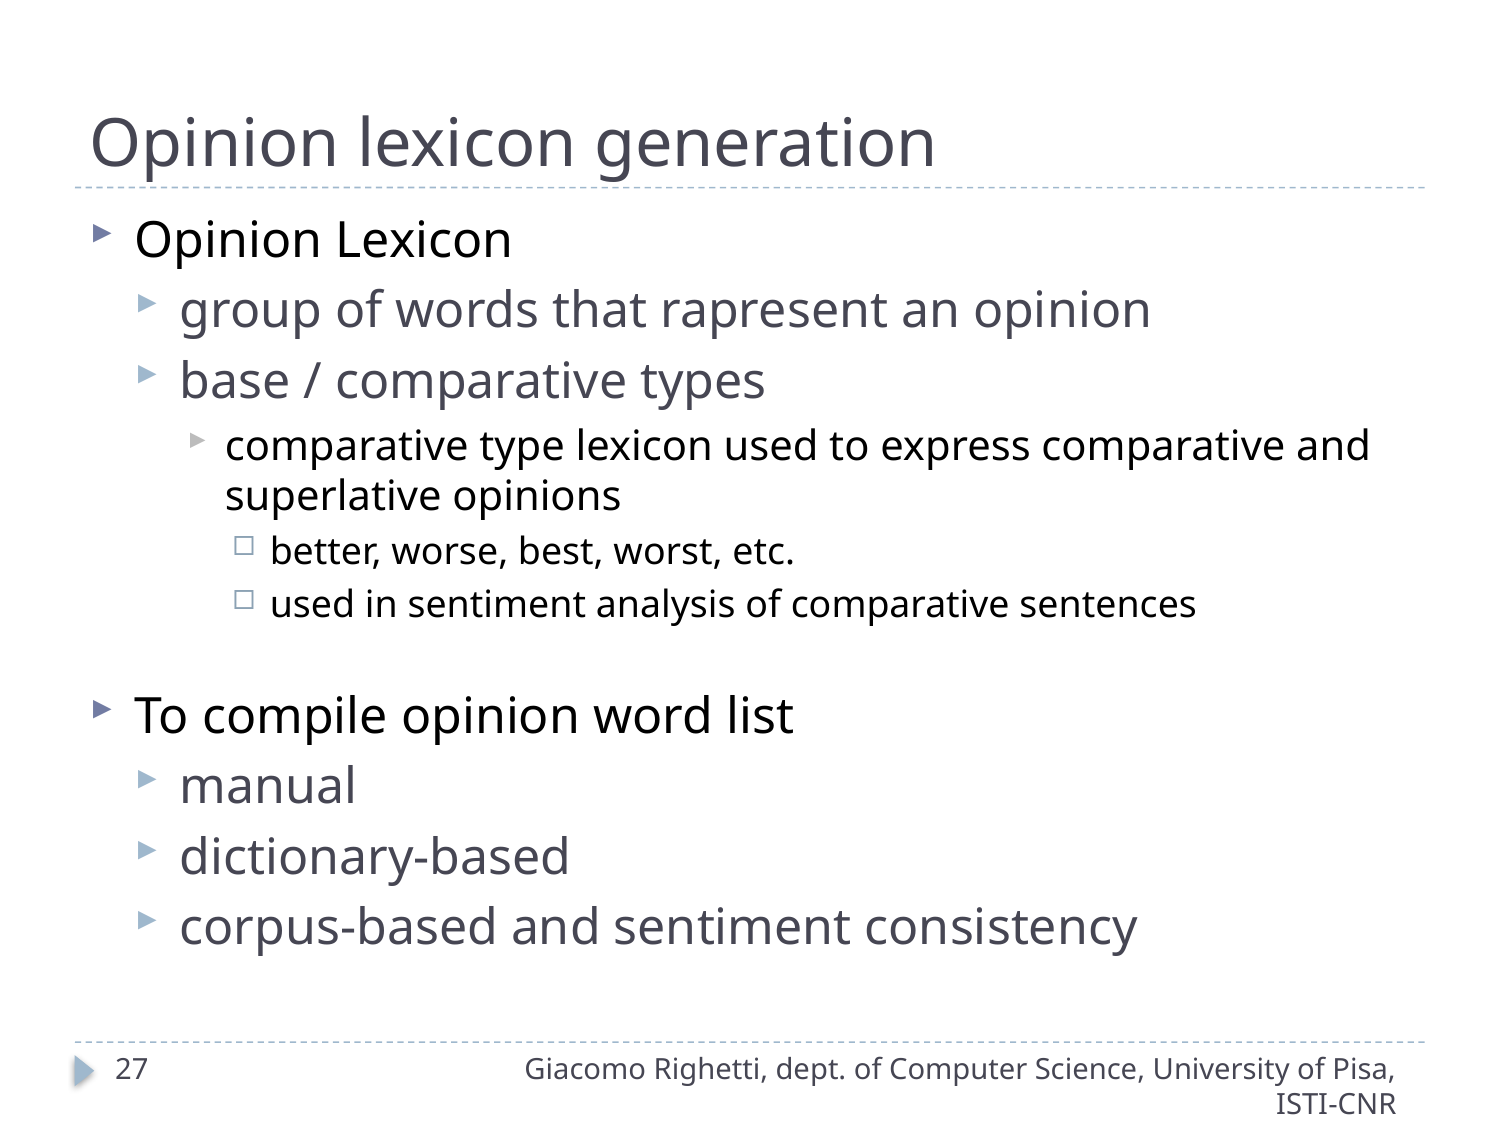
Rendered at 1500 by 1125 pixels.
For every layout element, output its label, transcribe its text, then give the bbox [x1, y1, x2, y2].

slide_number 27 [100, 1042, 426, 1103]
footer Giacomo Righetti, dept. of Computer Science, University of Pisa, ISTI-CNR [475, 1042, 1412, 1125]
list Opinion Lexicon group of words that rapresent an opinion base / comparative types comparative type lexicon used to express comparative and superlative opinions better, worse, best, worst, etc. used in sentiment analysis of comparative sentences To compile opinion word list manual dictionary-based corpus-based and sentiment consistency [75, 200, 1425, 1010]
title Opinion lexicon generation [75, 24, 1425, 188]
